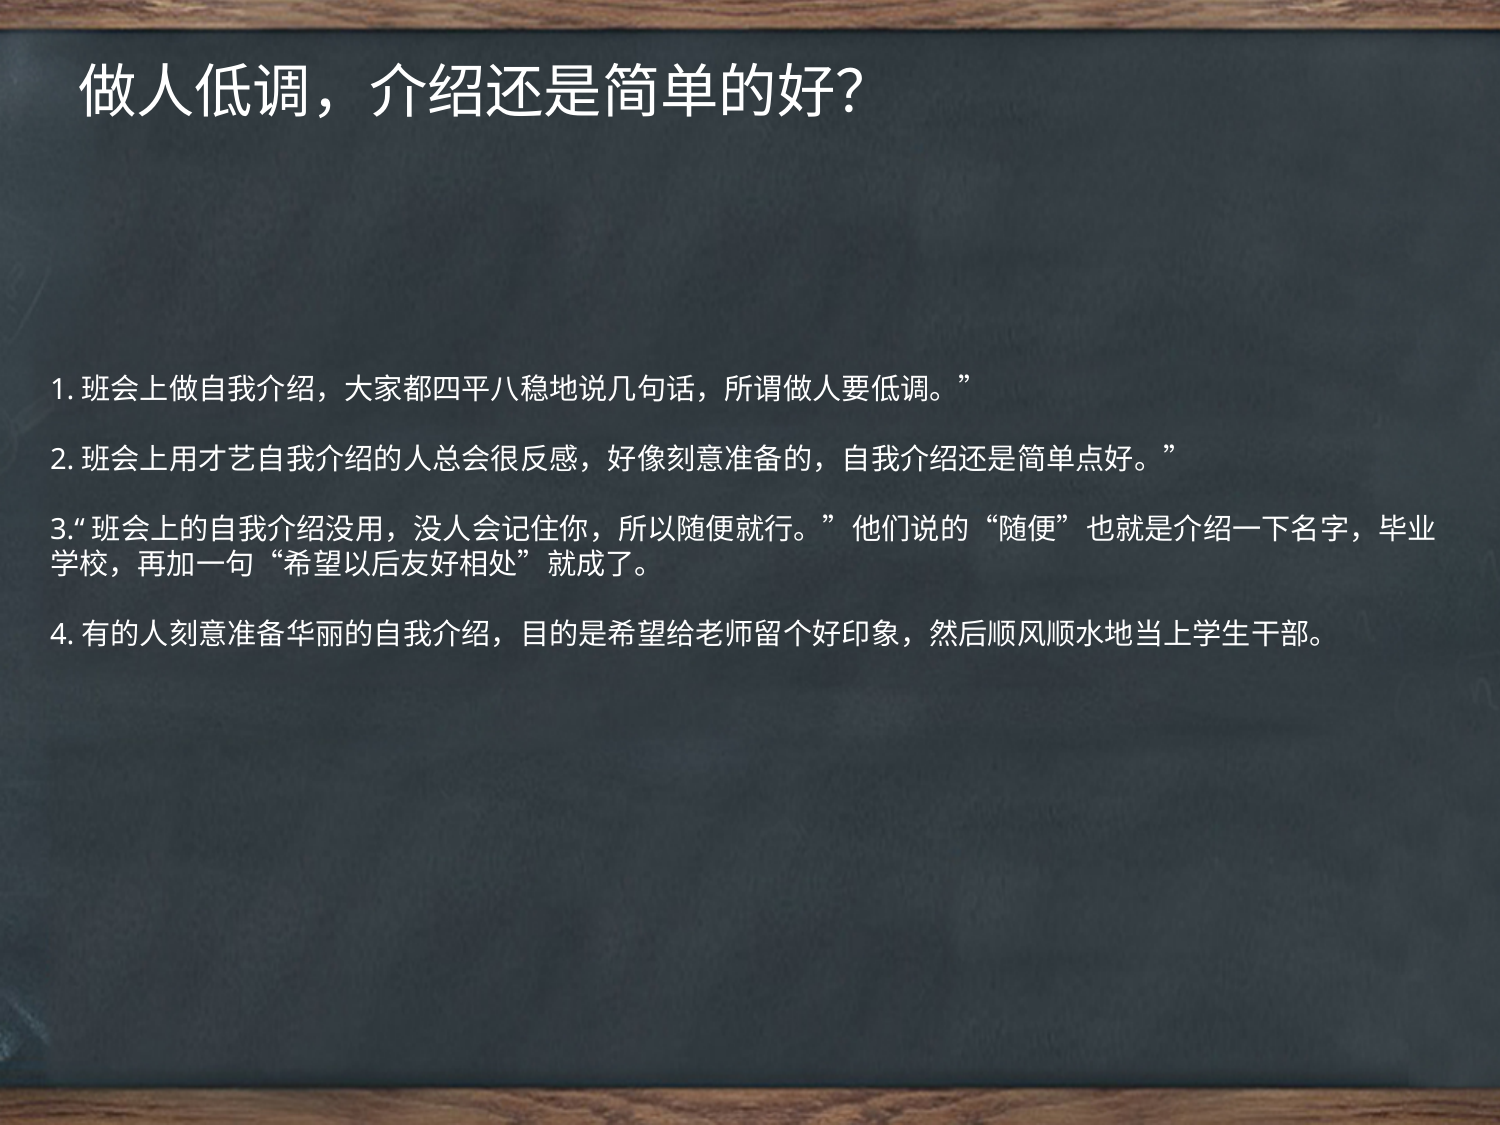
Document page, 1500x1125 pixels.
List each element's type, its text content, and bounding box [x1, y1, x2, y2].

text_box 做人低调，介绍还是简单的好？ [63, 46, 909, 132]
text_box 1.班会上做自我介绍，大家都四平八稳地说几句话，所谓做人要低调。” 2.班会上用才艺自我介绍的人总会很反感，好像刻意准备的，自我介绍还是简单点好。” 3.“班会上的自我介绍没用，没人会记住你，所以随便就行。”他们说的“随便”也就是介绍一下名字，毕业学校，再加一句“希望以后友好相处”就成了。 4.有的人刻意准备华丽的自我介绍，目的是希望给老师留个好印象，然后顺风顺水地当上学生干部。 [35, 363, 1465, 798]
picture [0, 0, 1500, 1125]
